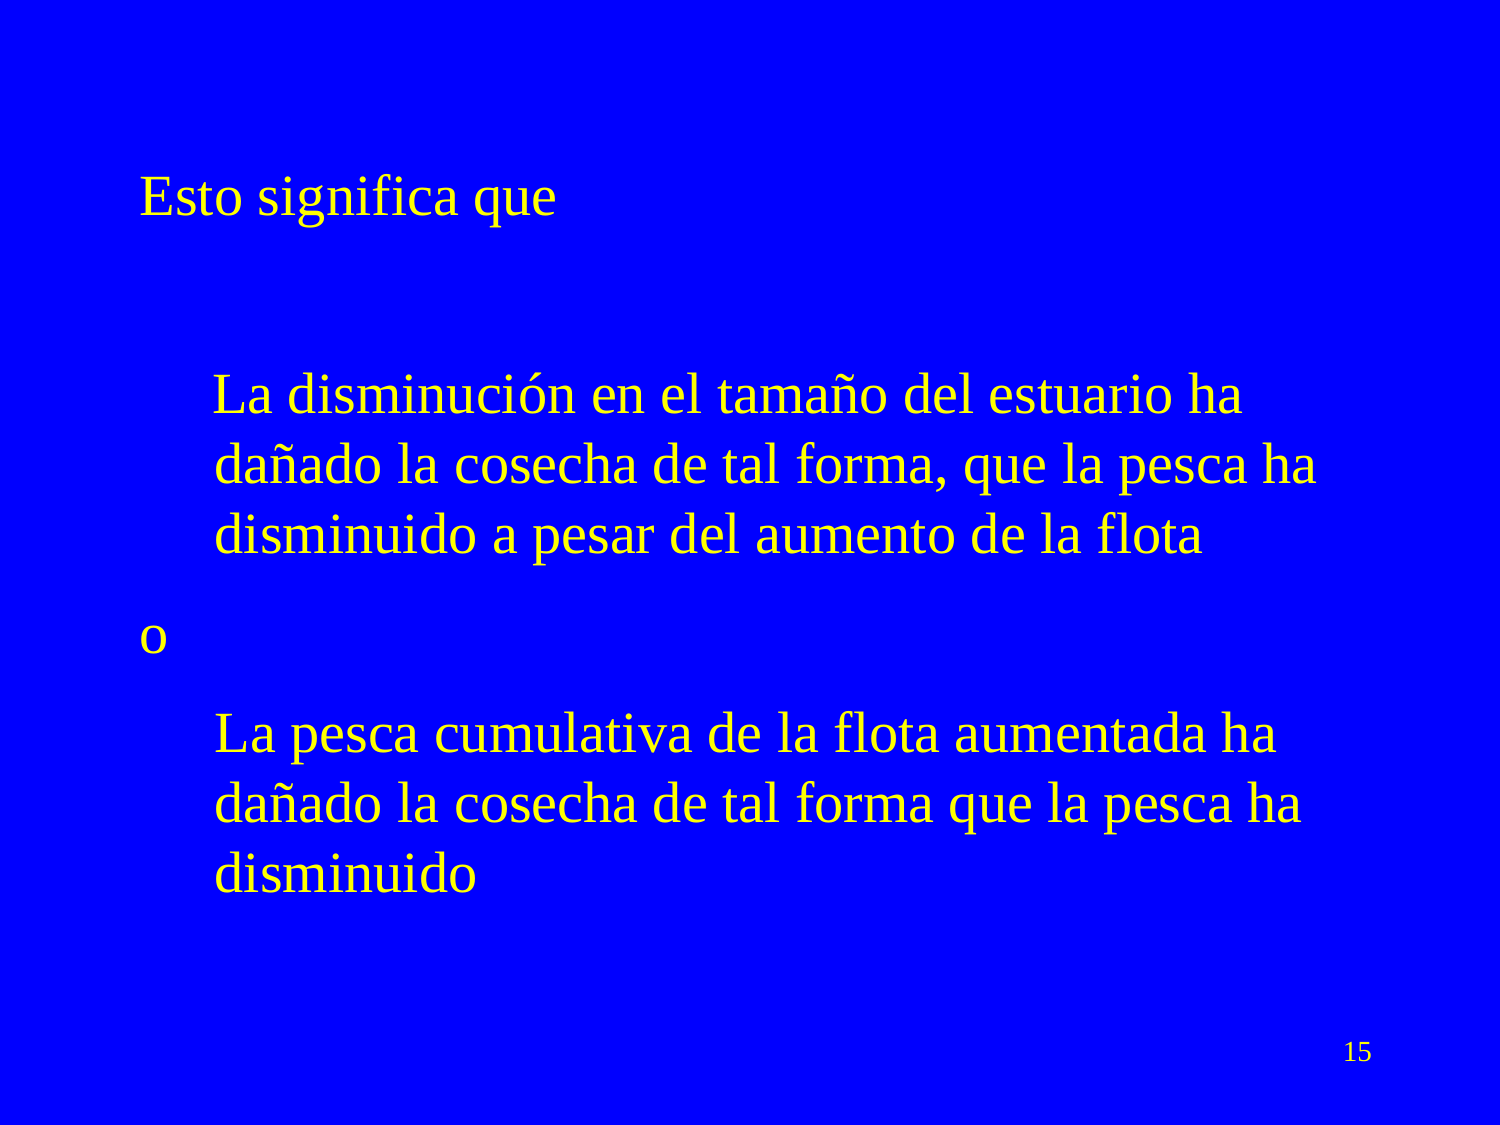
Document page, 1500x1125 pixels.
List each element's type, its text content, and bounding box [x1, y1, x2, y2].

text_box Esto significa que La disminución en el tamaño del estuario ha dañado la cosecha de tal forma, que la pesca ha disminuido a pesar del aumento de la flota o La pesca cumulativa de la flota aumentada ha dañado la cosecha de tal forma que la pesca ha disminuido [125, 149, 1438, 912]
slide_number 15 [1074, 1024, 1388, 1101]
